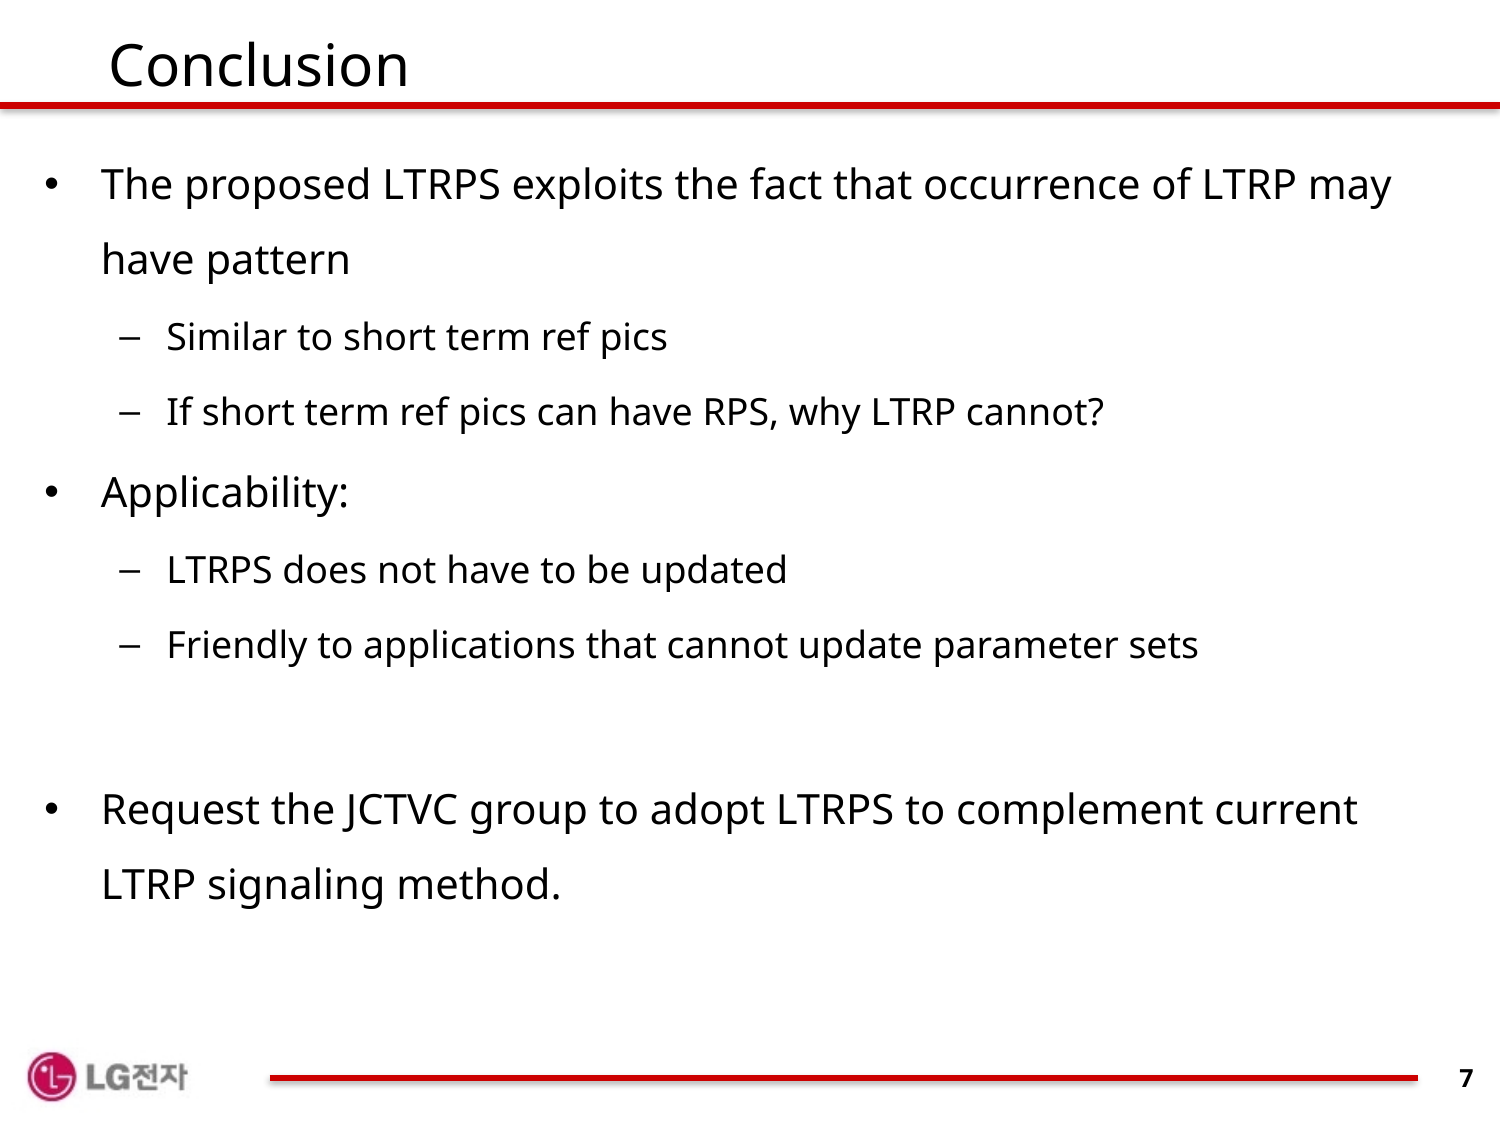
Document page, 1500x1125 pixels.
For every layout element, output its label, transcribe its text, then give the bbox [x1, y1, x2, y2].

list The proposed LTRPS exploits the fact that occurrence of LTRP may have pattern Similar to short term ref pics If short term ref pics can have RPS, why LTRP cannot? Applicability: LTRPS does not have to be updated Friendly to applications that cannot update parameter sets Request the JCTVC group to adopt LTRPS to complement current LTRP signaling method. [29, 125, 1471, 1059]
picture [0, 1037, 249, 1125]
title Conclusion [93, 32, 1243, 94]
slide_number 7 [1417, 1054, 1489, 1114]
